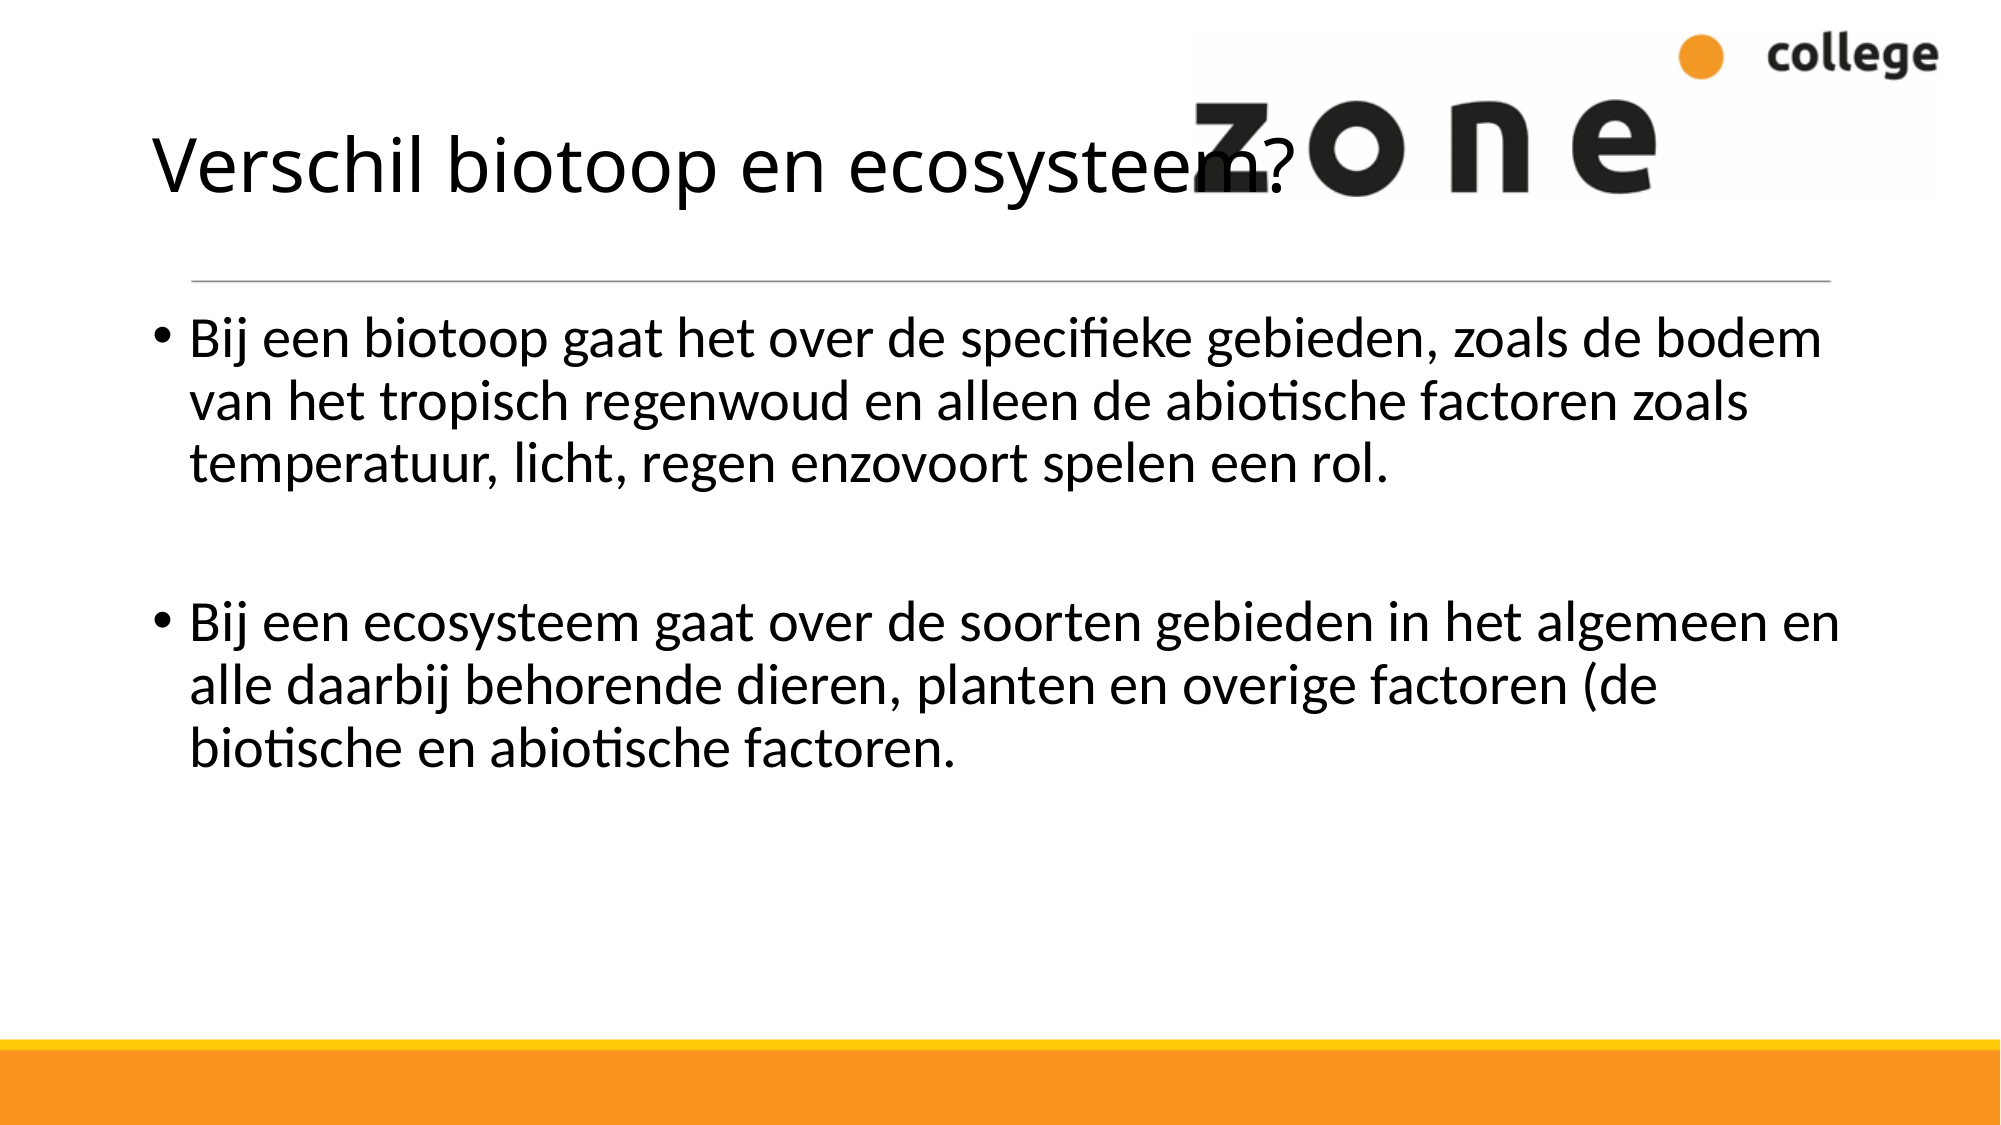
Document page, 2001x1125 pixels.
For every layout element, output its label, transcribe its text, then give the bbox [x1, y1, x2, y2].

picture [0, 0, 2001, 1125]
list Bij een biotoop gaat het over de specifieke gebieden, zoals de bodem van het tropisch regenwoud en alleen de abiotische factoren zoals temperatuur, licht, regen enzovoort spelen een rol. Bij een ecosysteem gaat over de soorten gebieden in het algemeen en alle daarbij behorende dieren, planten en overige factoren (de biotische en abiotische factoren. [137, 299, 1863, 1014]
title Verschil biotoop en ecosysteem? [137, 59, 1863, 278]
